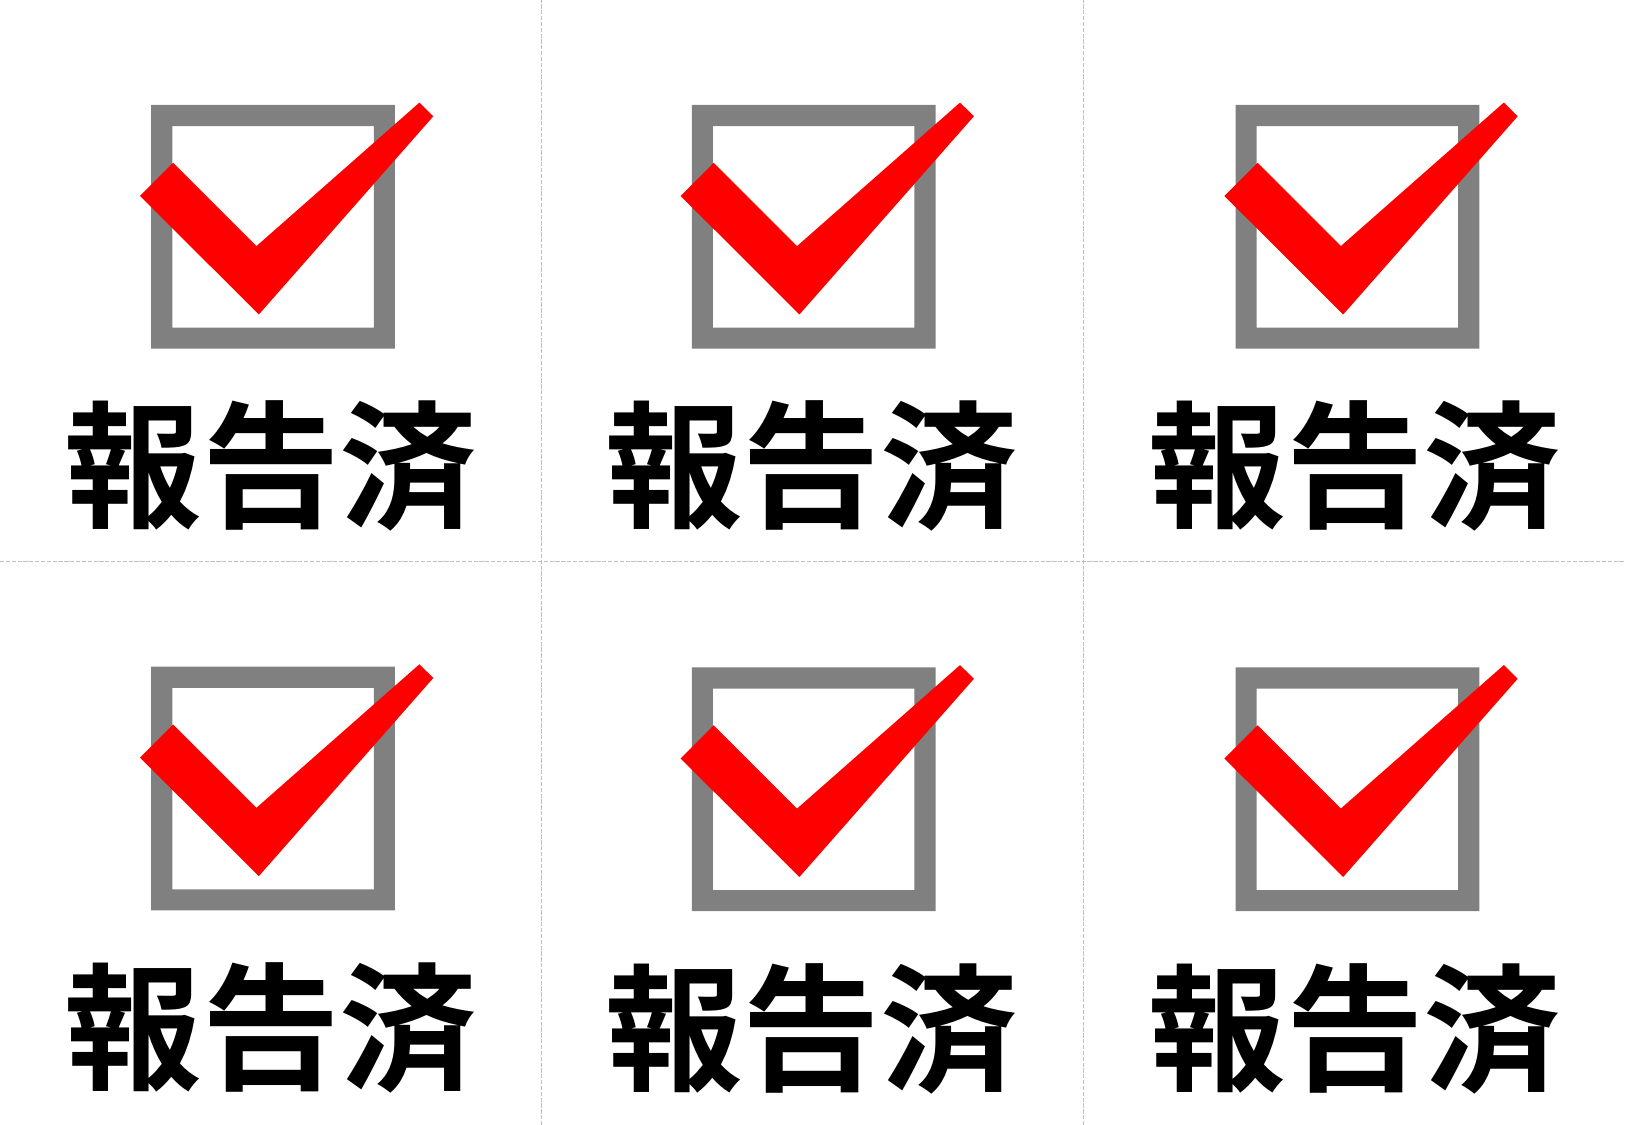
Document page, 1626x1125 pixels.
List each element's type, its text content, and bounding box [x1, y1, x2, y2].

text_box 報告済 [64, 379, 478, 545]
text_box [1224, 665, 1518, 912]
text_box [680, 665, 974, 912]
text_box 報告済 [605, 379, 1018, 545]
text_box 報告済 [64, 941, 478, 1107]
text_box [680, 102, 974, 349]
text_box 報告済 [1148, 379, 1562, 545]
text_box 報告済 [1148, 942, 1562, 1108]
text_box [139, 102, 434, 349]
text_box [139, 664, 434, 911]
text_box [1224, 102, 1518, 349]
text_box 報告済 [605, 942, 1018, 1108]
